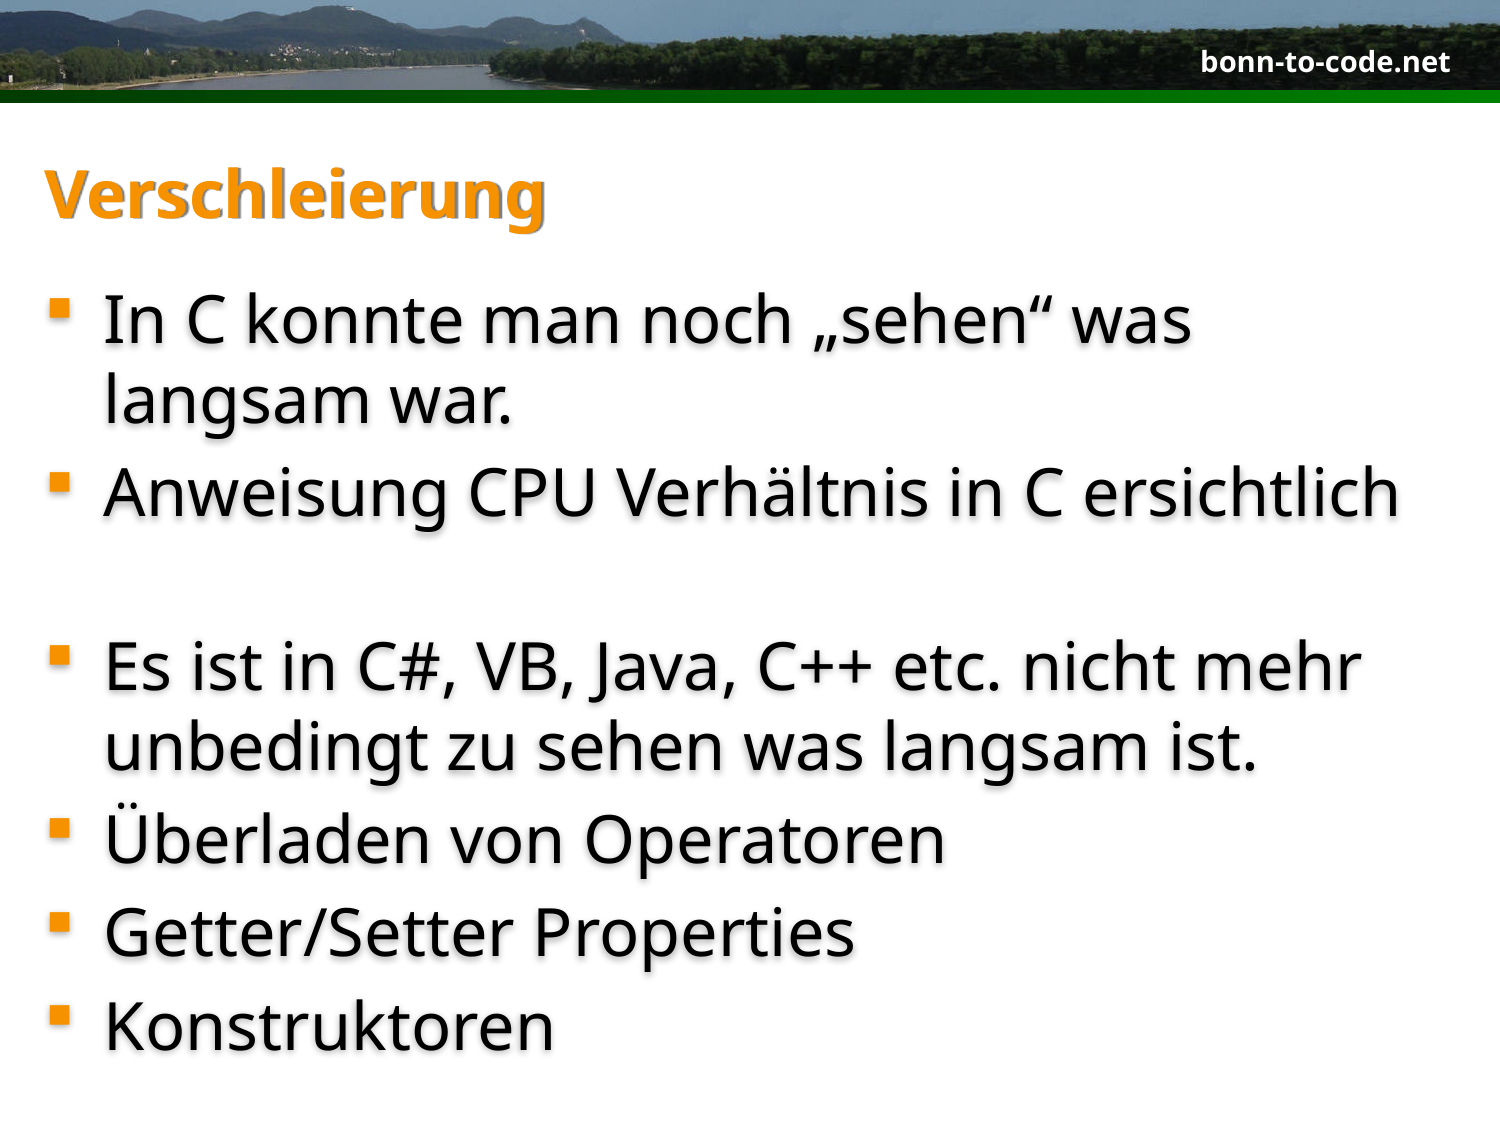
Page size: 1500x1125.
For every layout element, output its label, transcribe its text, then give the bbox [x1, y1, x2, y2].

picture [0, 0, 1500, 90]
title Verschleierung [29, 113, 1471, 269]
list In C konnte man noch „sehen“ was langsam war. Anweisung CPU Verhältnis in C ersichtlich Es ist in C#, VB, Java, C++ etc. nicht mehr unbedingt zu sehen was langsam ist. Überladen von Operatoren Getter/Setter Properties Konstruktoren [29, 269, 1471, 1125]
